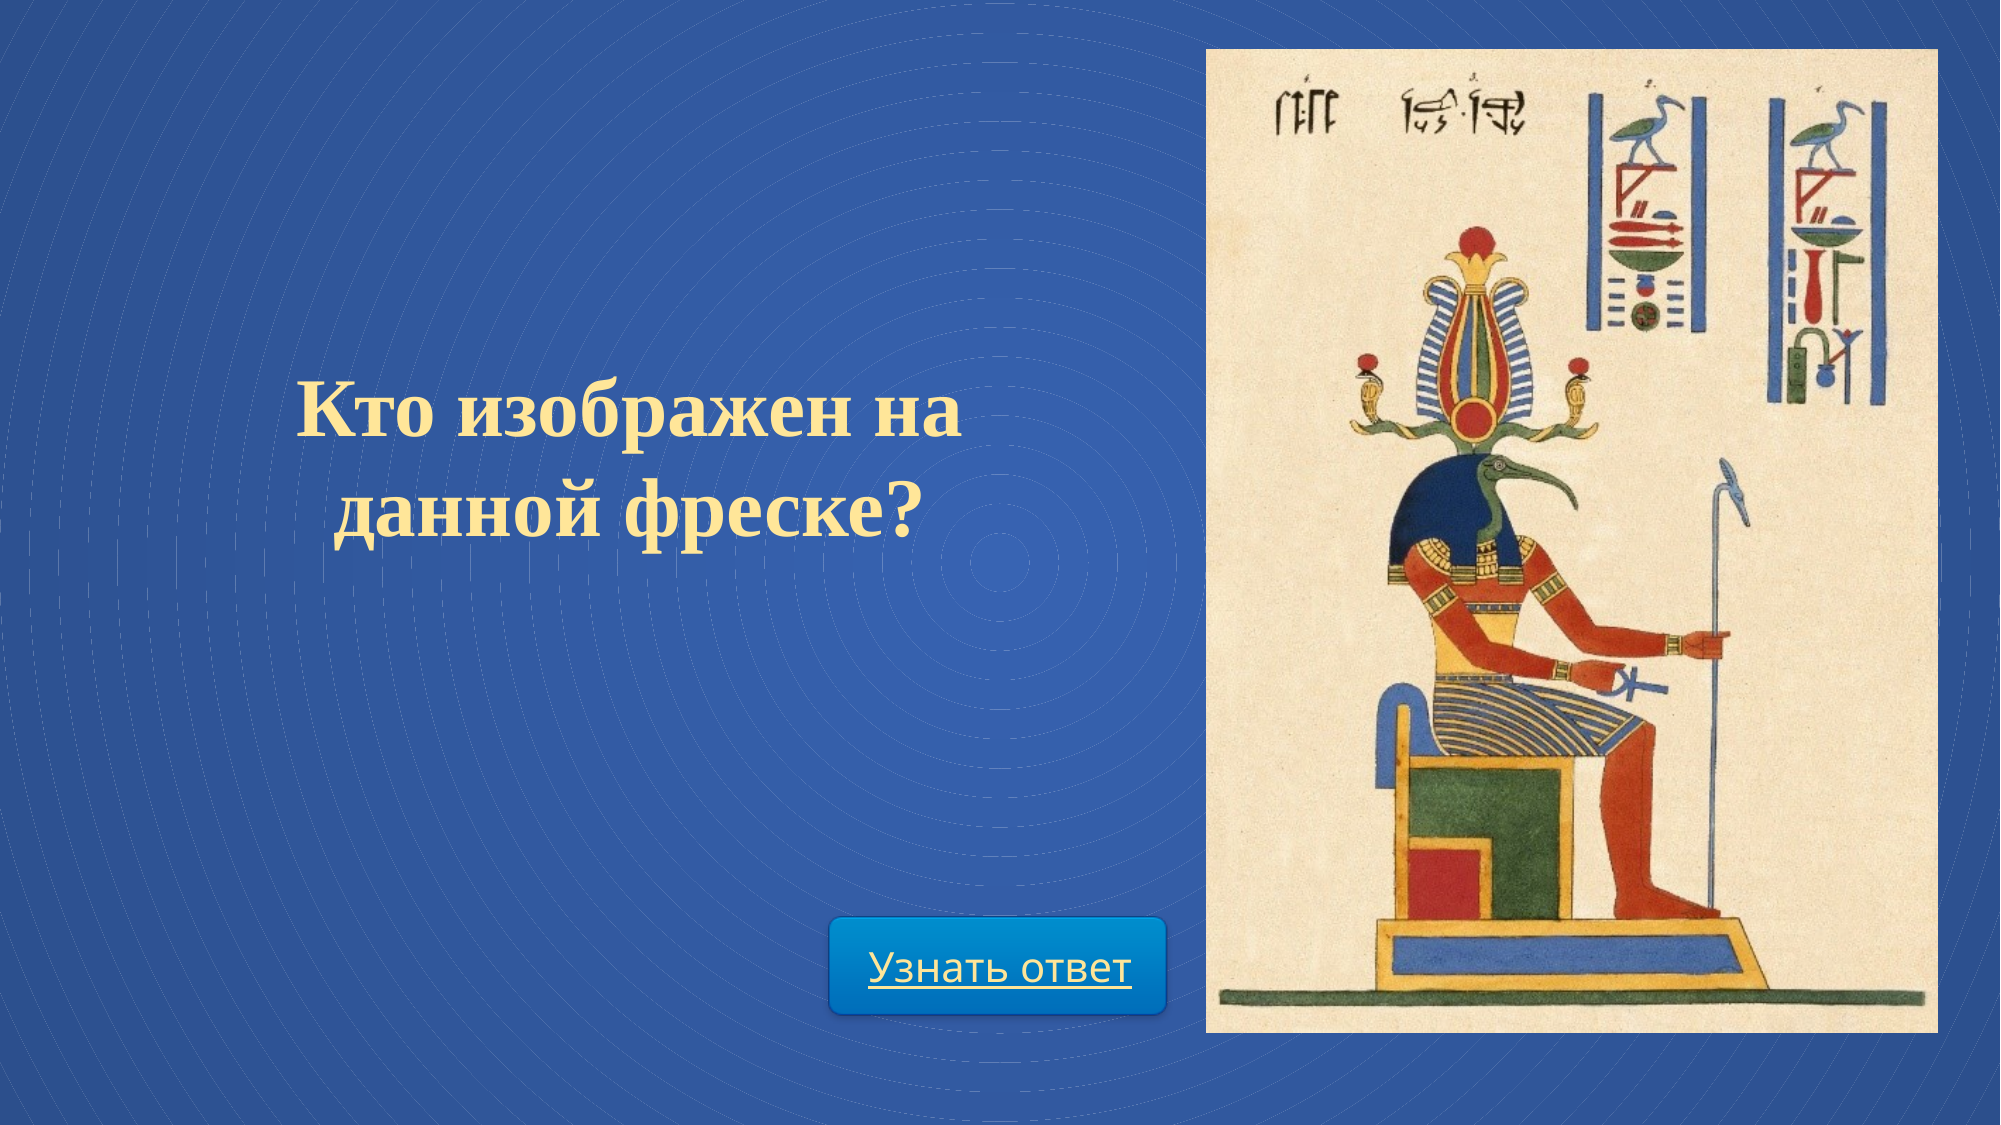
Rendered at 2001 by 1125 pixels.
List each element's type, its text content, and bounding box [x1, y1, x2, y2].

text_box Кто изображен на данной фреске? [210, 345, 1051, 561]
picture [1206, 49, 1938, 1033]
picture [793, 902, 1180, 1035]
